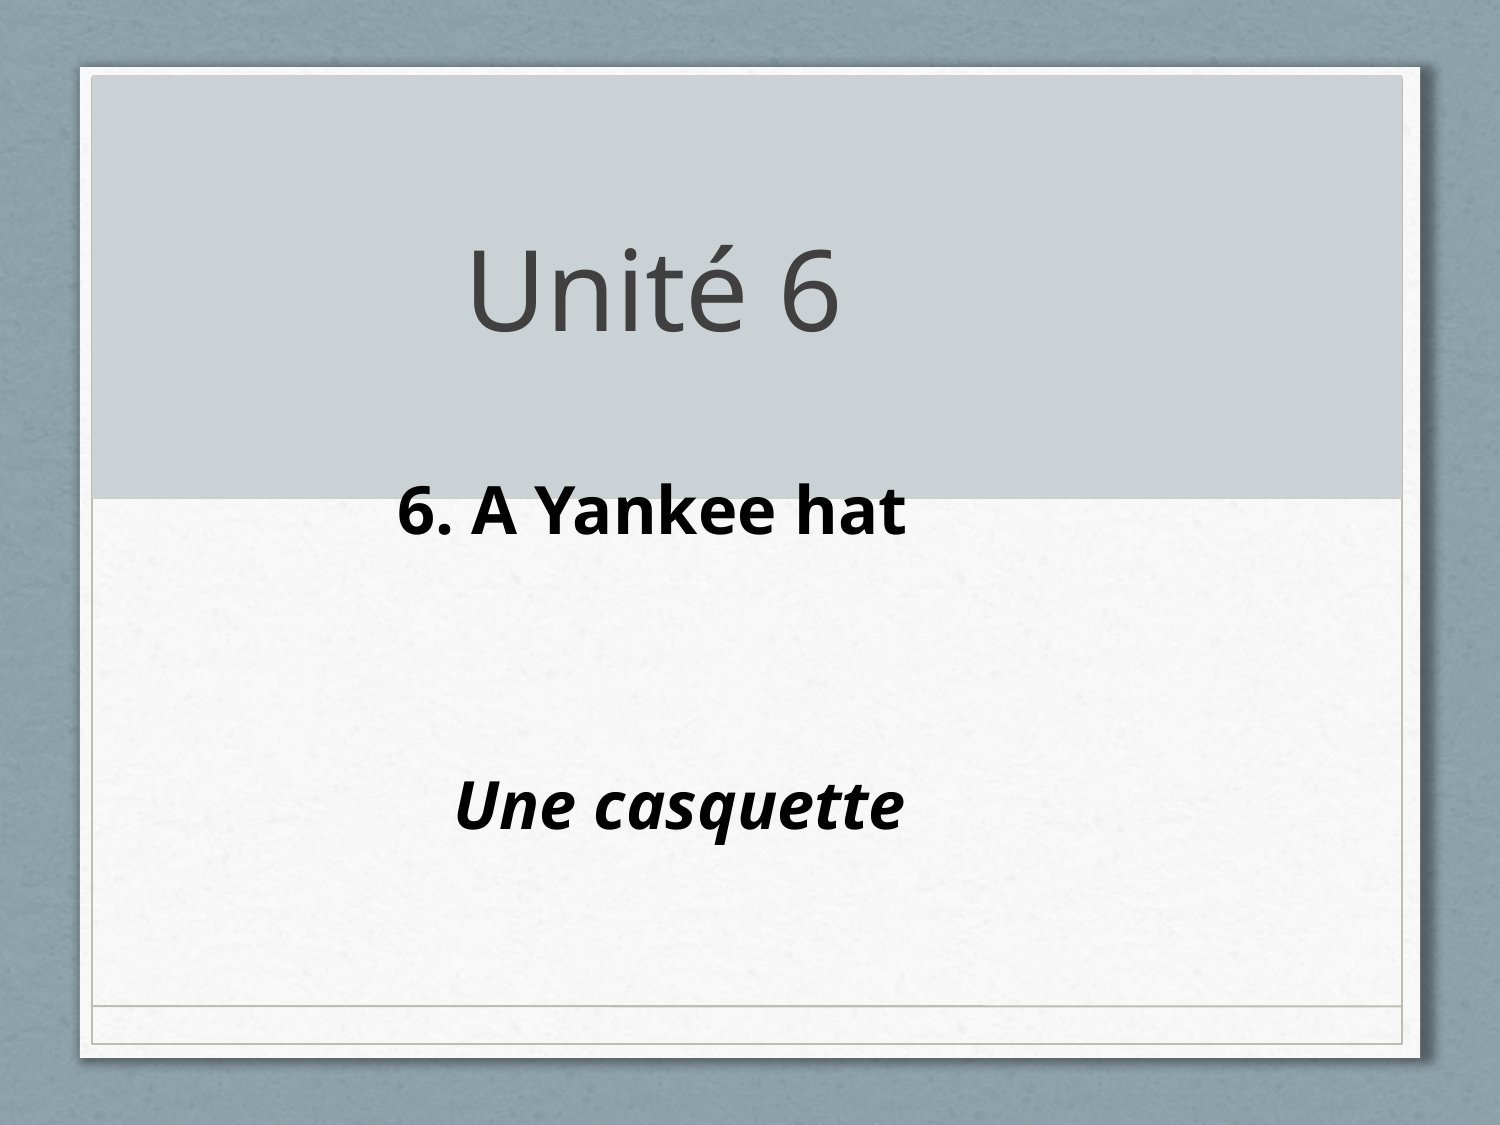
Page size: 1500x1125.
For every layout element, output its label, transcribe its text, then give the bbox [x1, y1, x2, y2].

text_box 6. A Yankee hat [382, 460, 1034, 626]
picture [79, 67, 1421, 1058]
title Unité 6 [150, 184, 1187, 362]
text_box Une casquette [438, 755, 922, 850]
